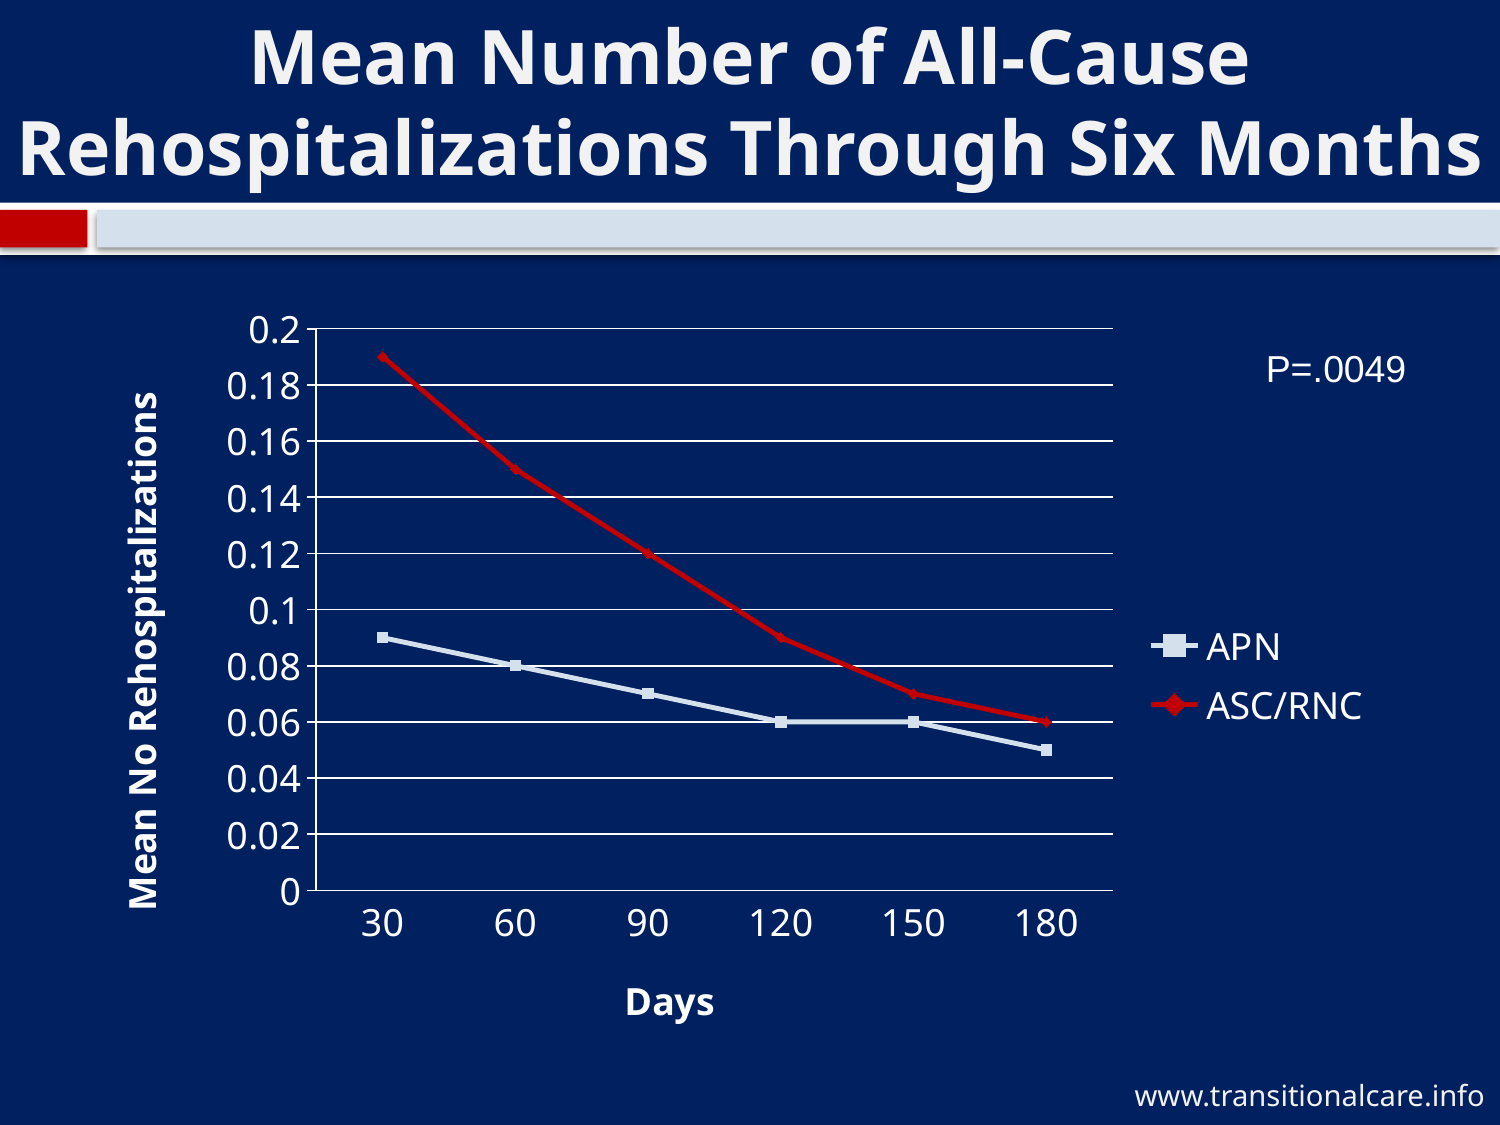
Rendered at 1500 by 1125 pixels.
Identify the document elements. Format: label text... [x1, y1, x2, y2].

footer www.transitionalcare.info [610, 1065, 1500, 1125]
title Mean Number of All-Cause Rehospitalizations Through Six Months [0, 0, 1500, 201]
text_box P=.0049 [1393, 337, 1422, 398]
chart [99, 287, 1388, 1063]
